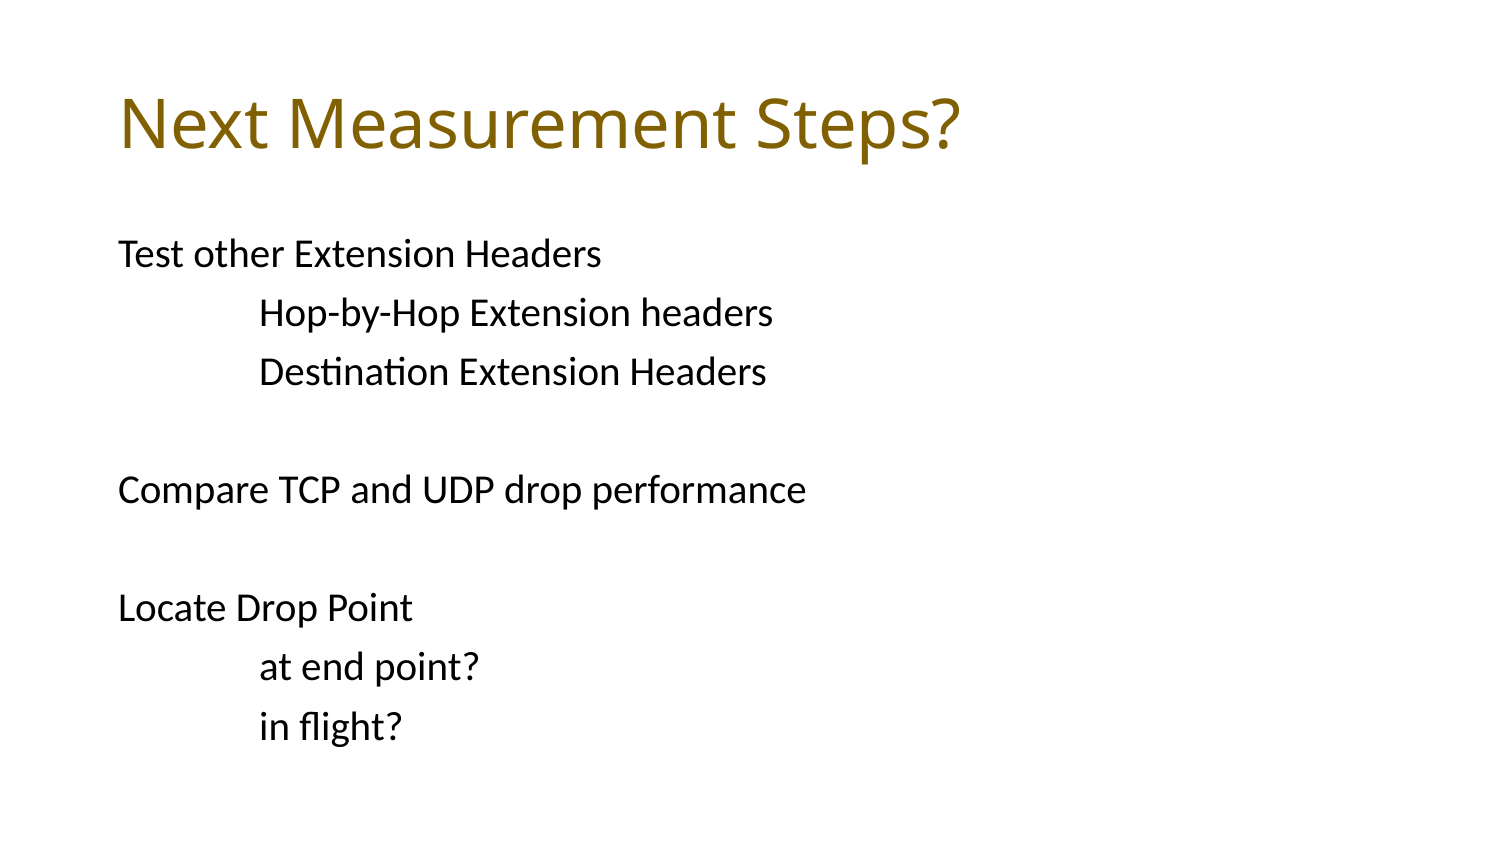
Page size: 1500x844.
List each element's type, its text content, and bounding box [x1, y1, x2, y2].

title Next Measurement Steps? [103, 44, 1397, 208]
list Test other Extension Headers Hop-by-Hop Extension headers Destination Extension Headers Compare TCP and UDP drop performance Locate Drop Point at end point? in flight? [103, 224, 1397, 760]
